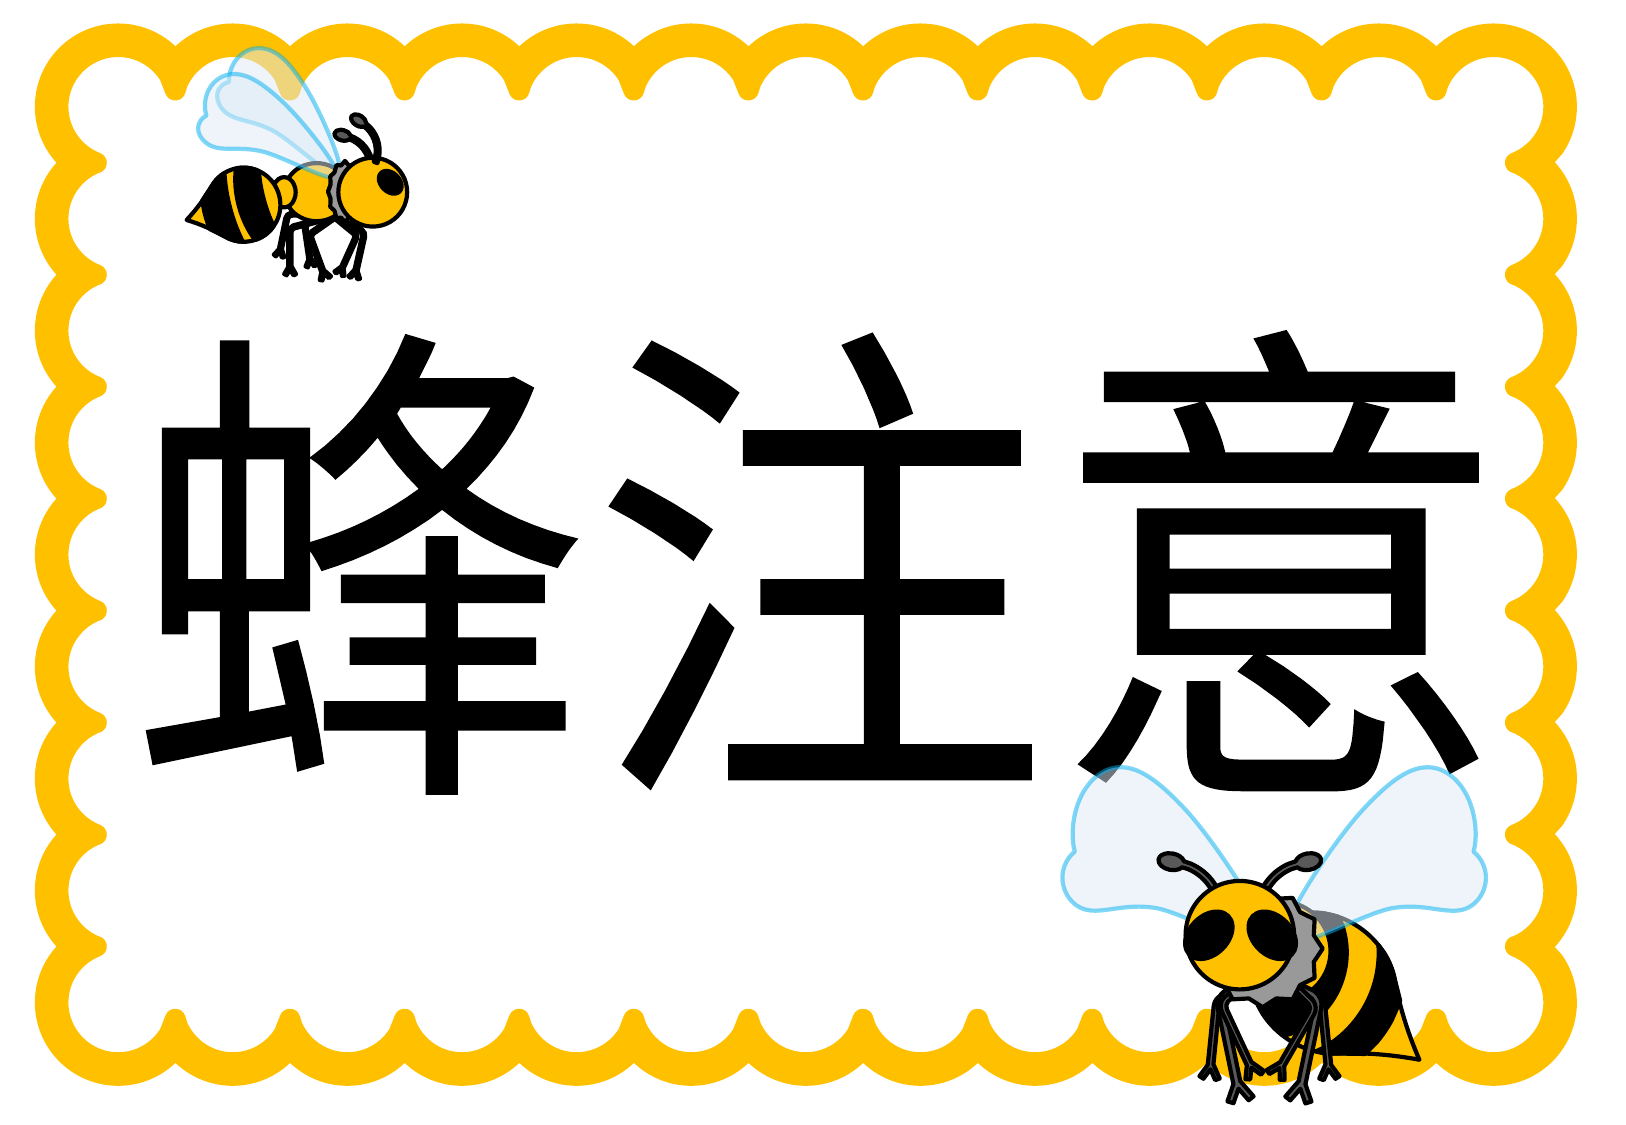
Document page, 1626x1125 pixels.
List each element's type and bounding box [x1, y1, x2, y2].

text_box [1068, 778, 1480, 1086]
text_box [184, 68, 408, 271]
text_box [43, 31, 1569, 1078]
